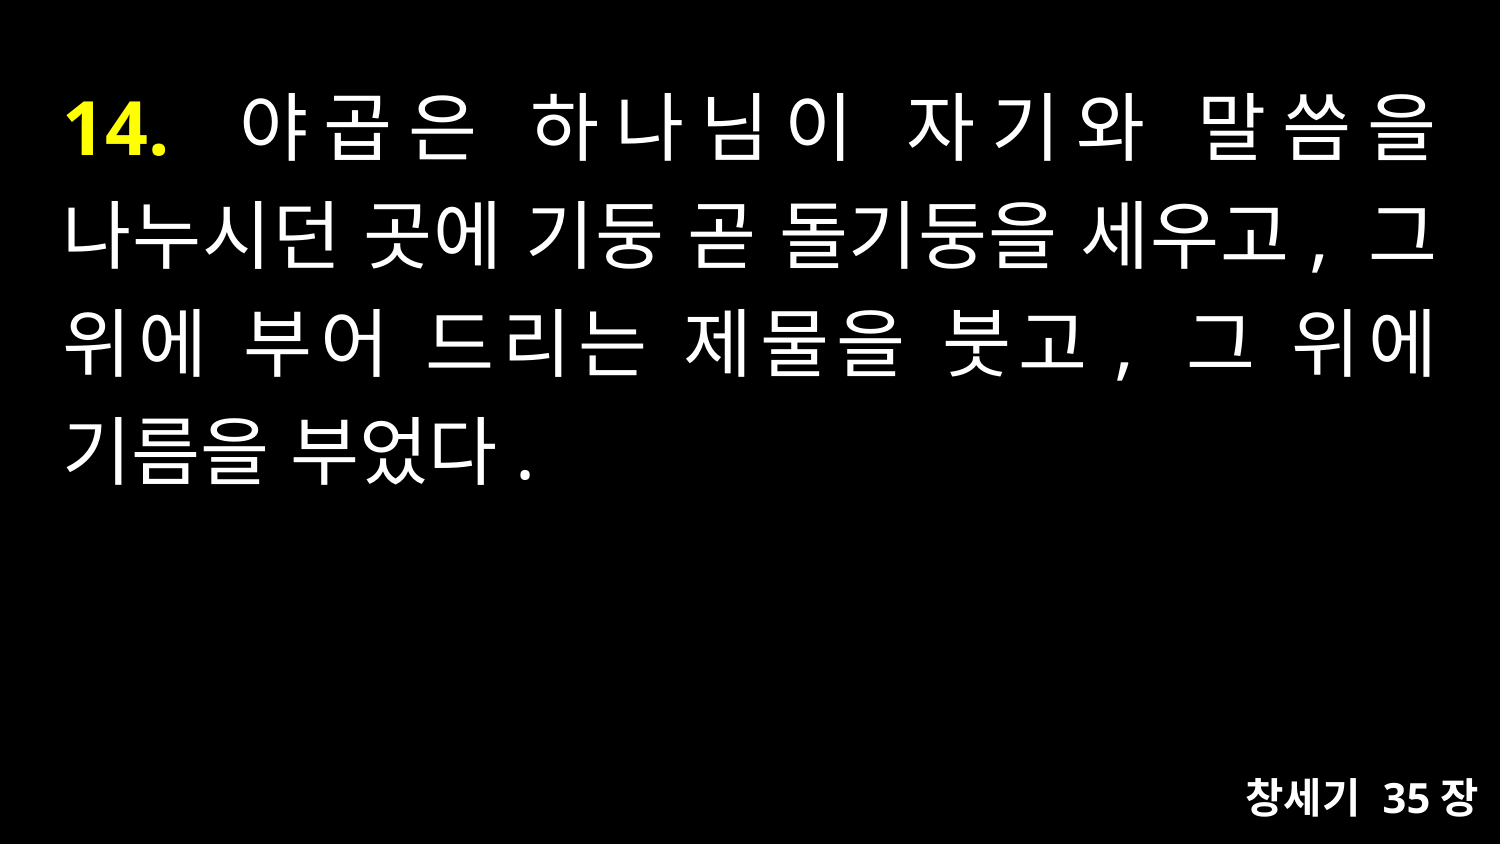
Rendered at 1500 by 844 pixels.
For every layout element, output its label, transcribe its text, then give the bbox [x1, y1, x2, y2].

subtitle 창세기 35장 [916, 770, 1500, 844]
title 14. 야곱은 하나님이 자기와 말씀을 나누시던 곳에 기둥 곧 돌기둥을 세우고, 그 위에 부어 드리는 제물을 붓고, 그 위에 기름을 부었다. [0, 0, 1500, 844]
